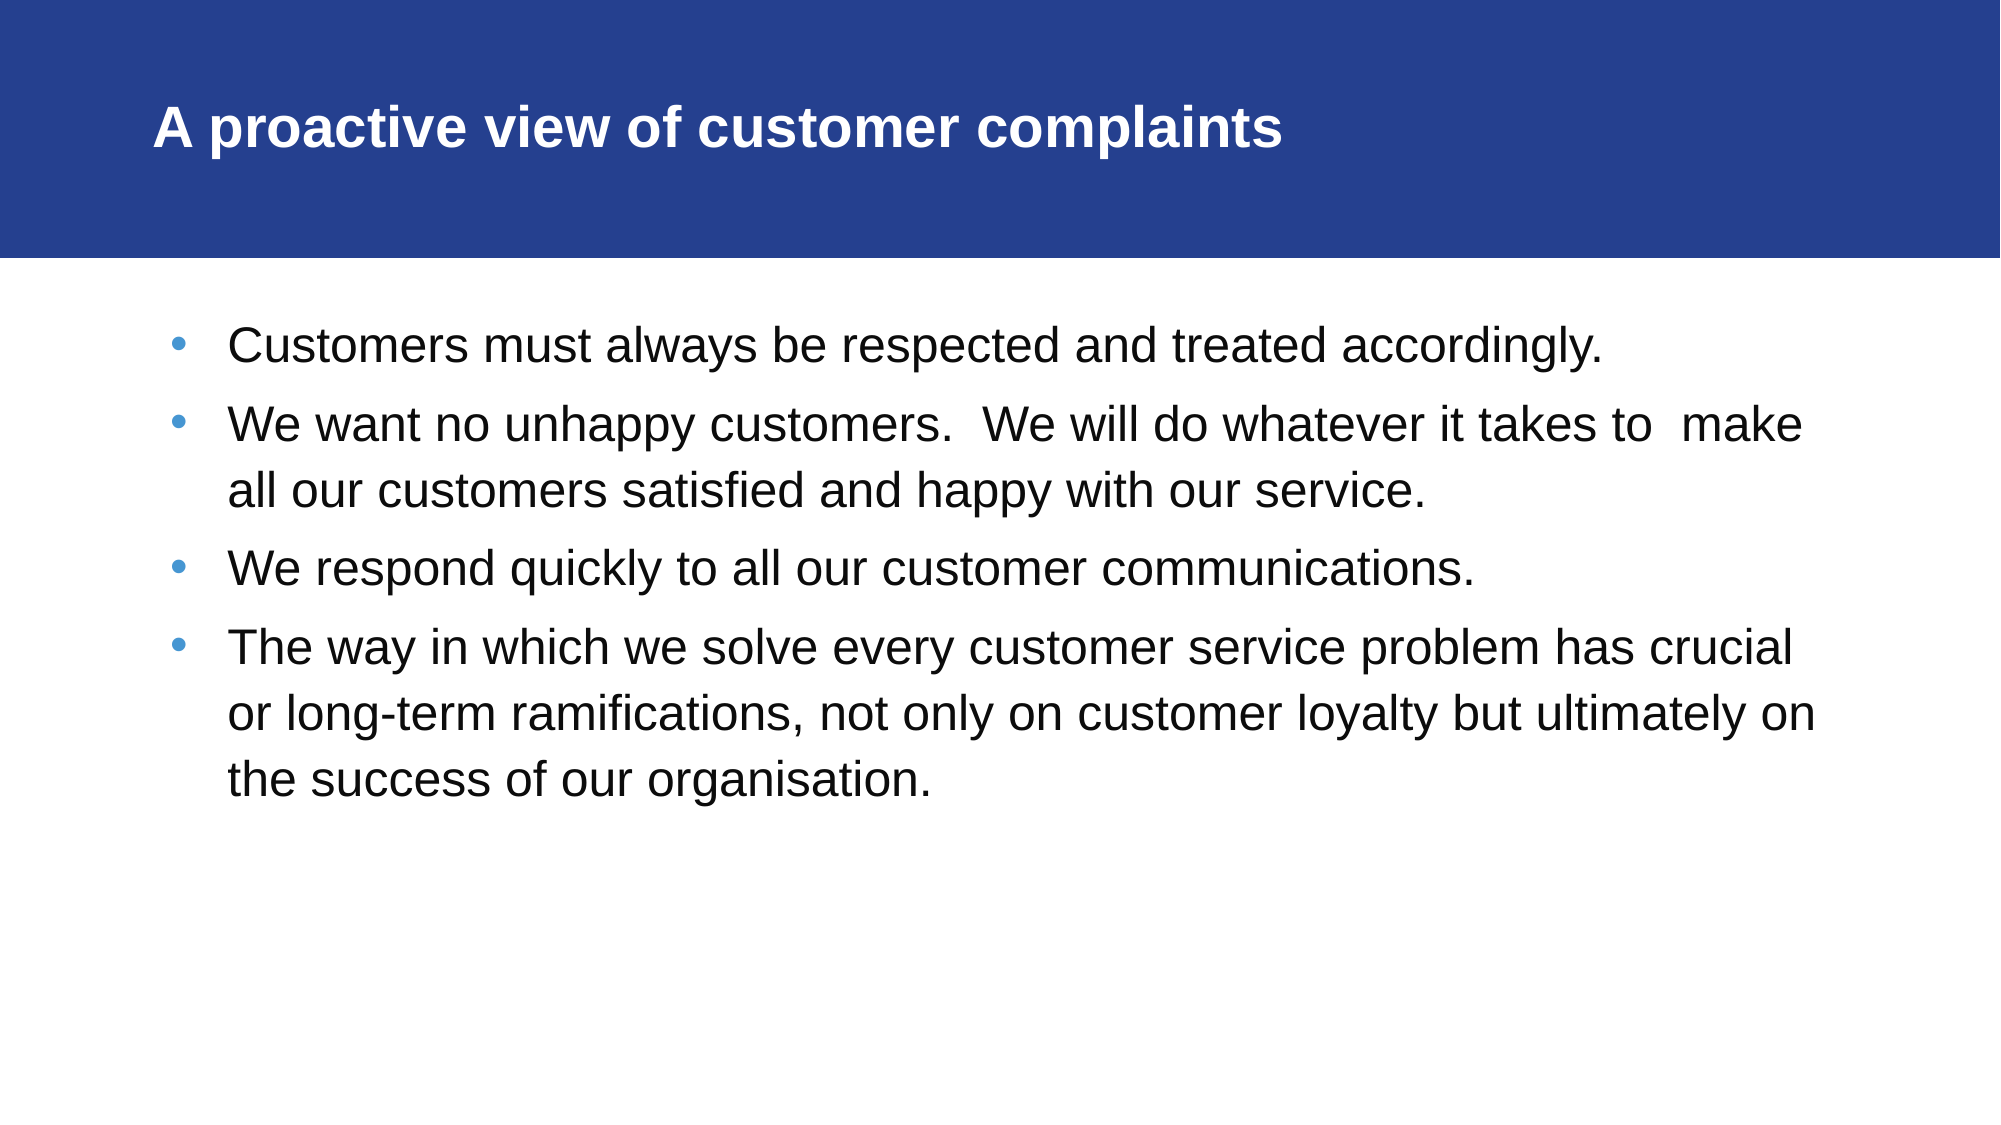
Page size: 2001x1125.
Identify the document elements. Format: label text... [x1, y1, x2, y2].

title A proactive view of customer complaints [137, 20, 1863, 238]
list Customers must always be respected and treated accordingly. We want no unhappy customers. We will do whatever it takes to make all our customers satisfied and happy with our service. We respond quickly to all our customer communications. The way in which we solve every customer service problem has crucial or long-term ramifications, not only on customer loyalty but ultimately on the success of our organisation. [137, 299, 1863, 1025]
